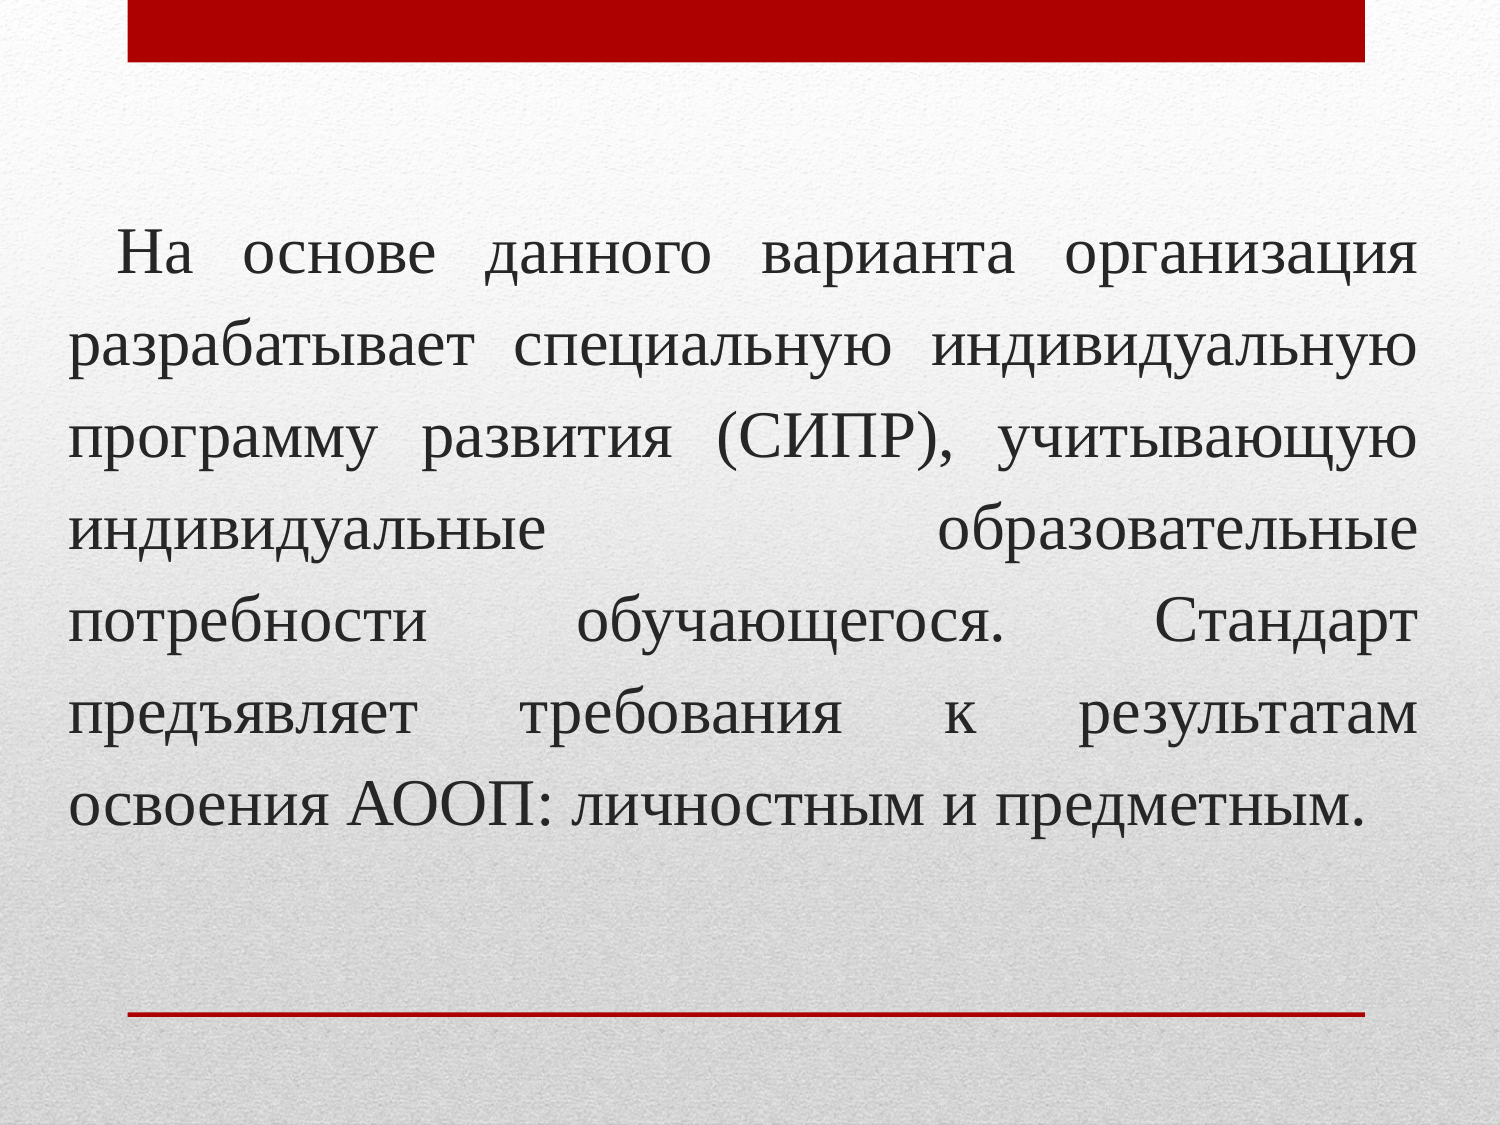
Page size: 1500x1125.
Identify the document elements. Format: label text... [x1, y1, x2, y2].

title На основе данного варианта организация разрабатывает специальную индивидуальную программу развития (СИПР), учитывающую индивидуальные образовательные потребности обучающегося. Стандарт предъявляет требования к результатам освоения АООП: личностным и предметным. [53, 66, 1436, 846]
